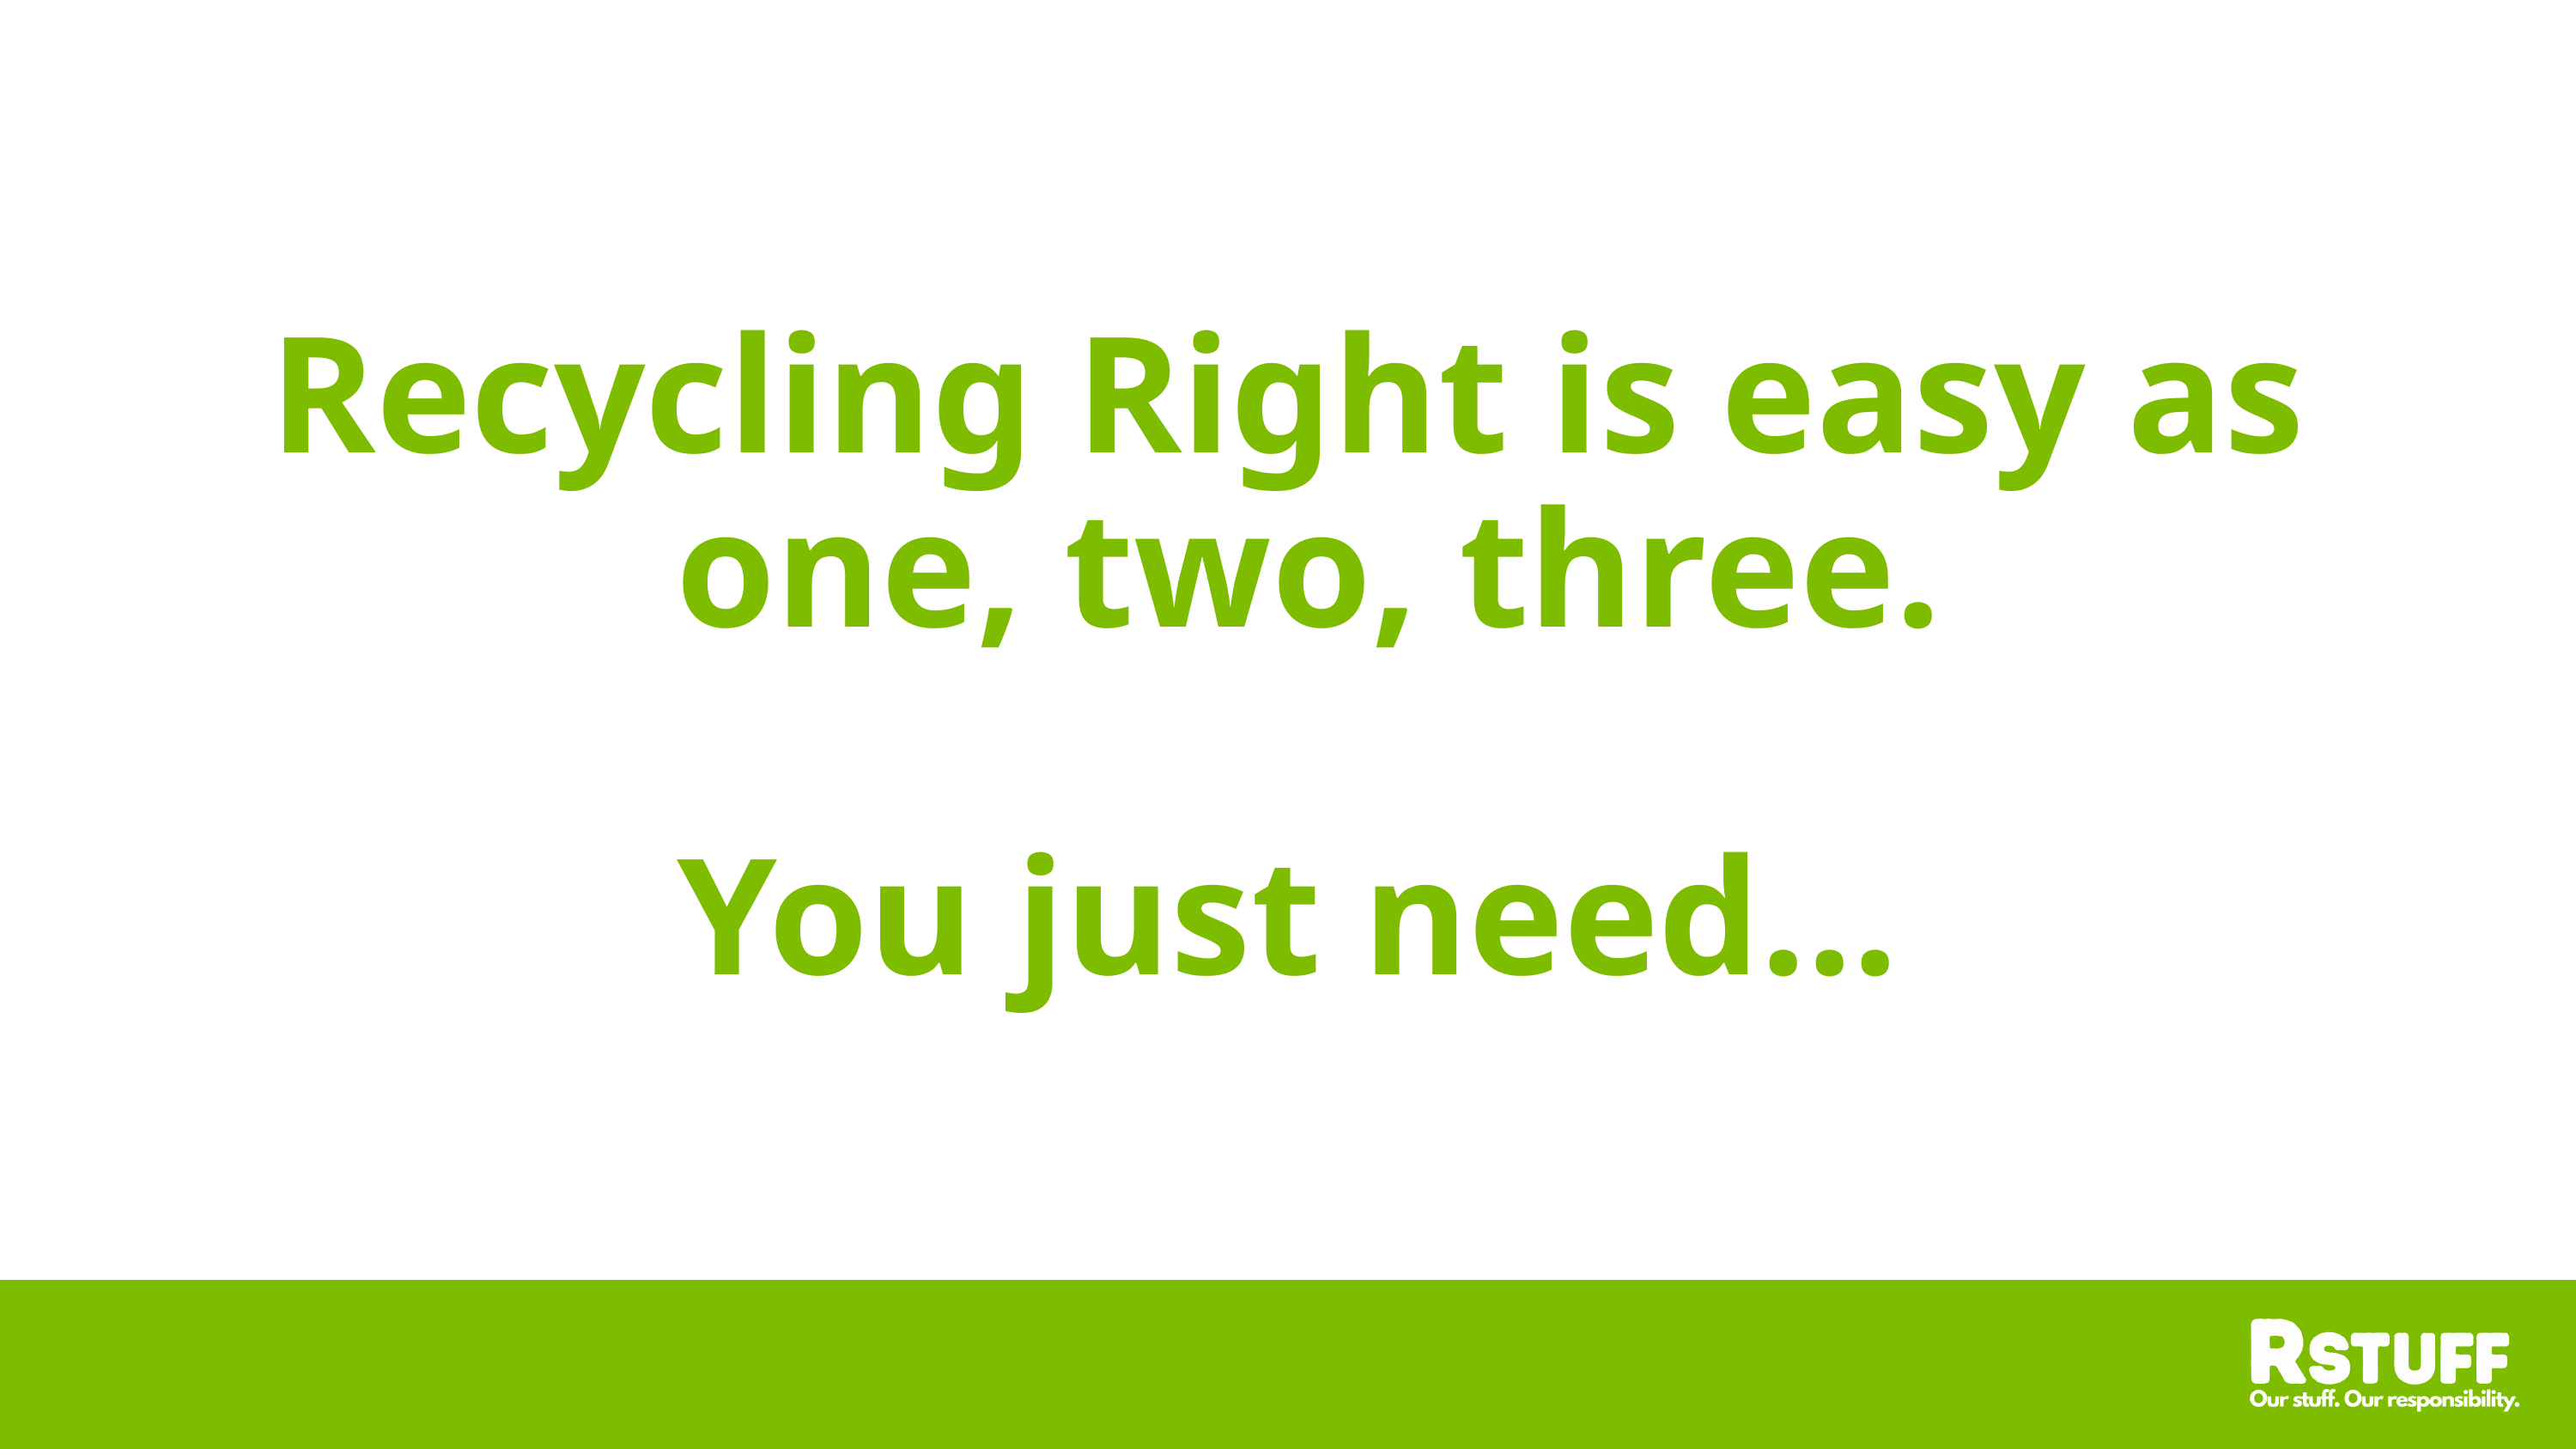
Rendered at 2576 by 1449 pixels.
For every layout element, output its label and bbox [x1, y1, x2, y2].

text_box [0, 1279, 2576, 1449]
text_box [177, 203, 2399, 1060]
